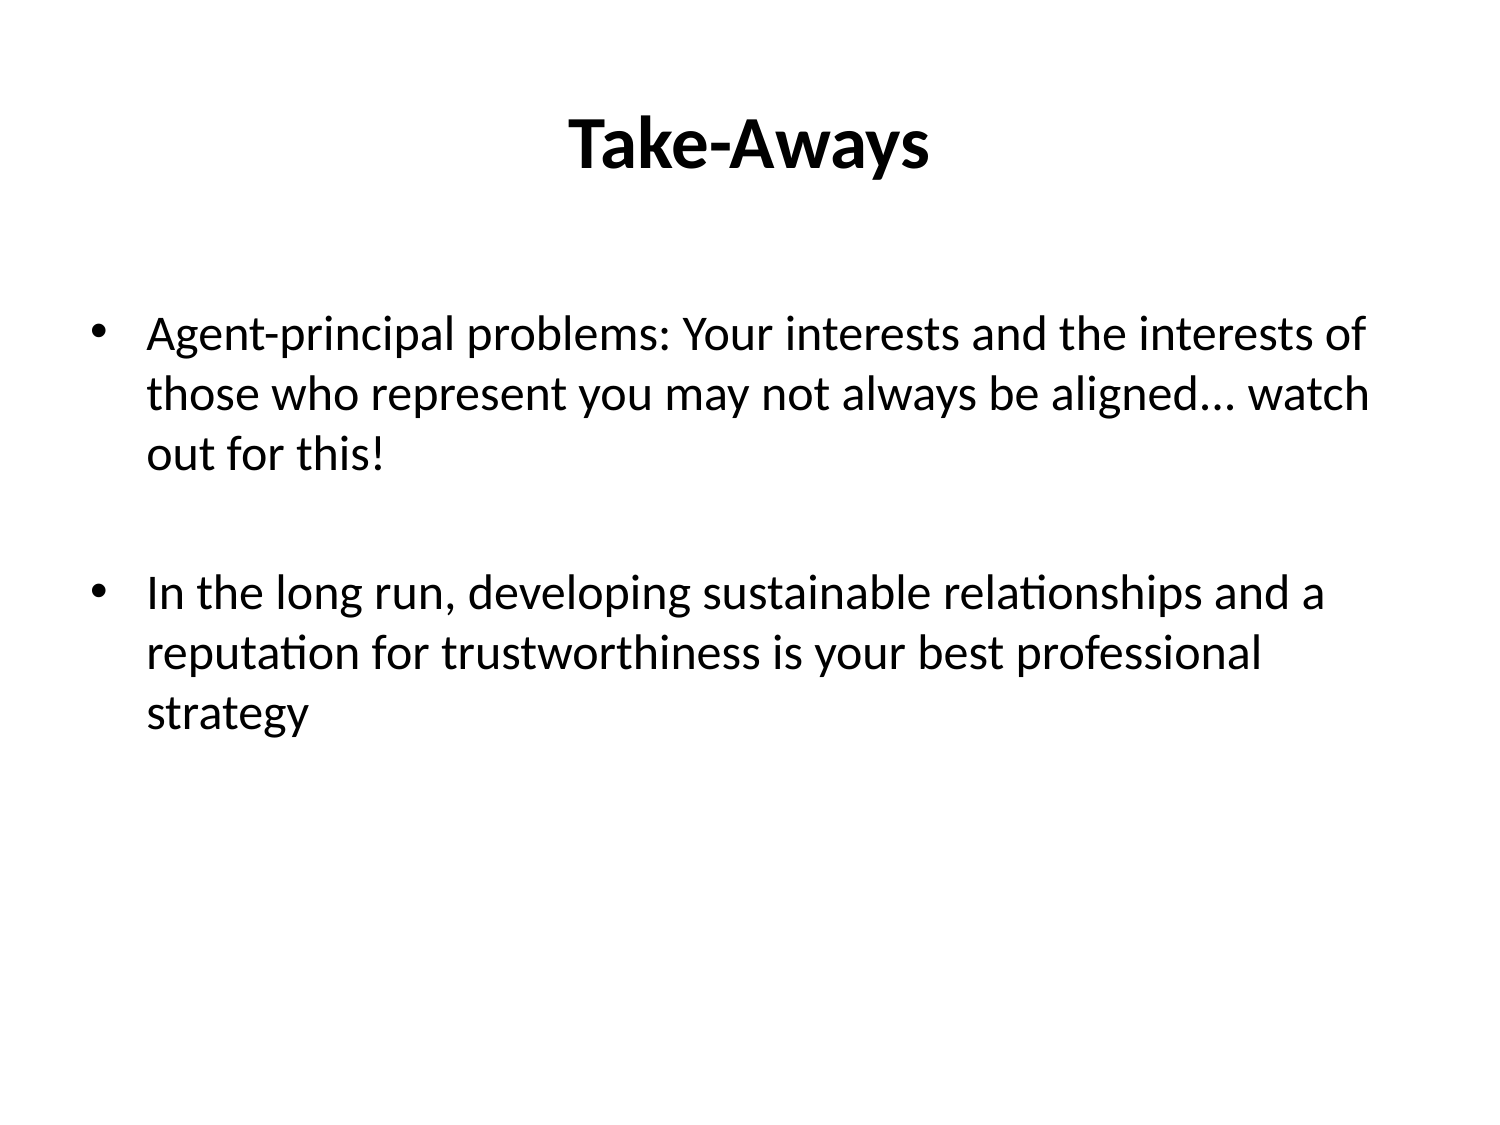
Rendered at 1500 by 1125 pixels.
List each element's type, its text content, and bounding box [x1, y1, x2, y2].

list Agent-principal problems: Your interests and the interests of those who represent you may not always be aligned... watch out for this! In the long run, developing sustainable relationships and a reputation for trustworthiness is your best professional strategy [75, 292, 1425, 1035]
title Take-Aways [75, 45, 1425, 233]
